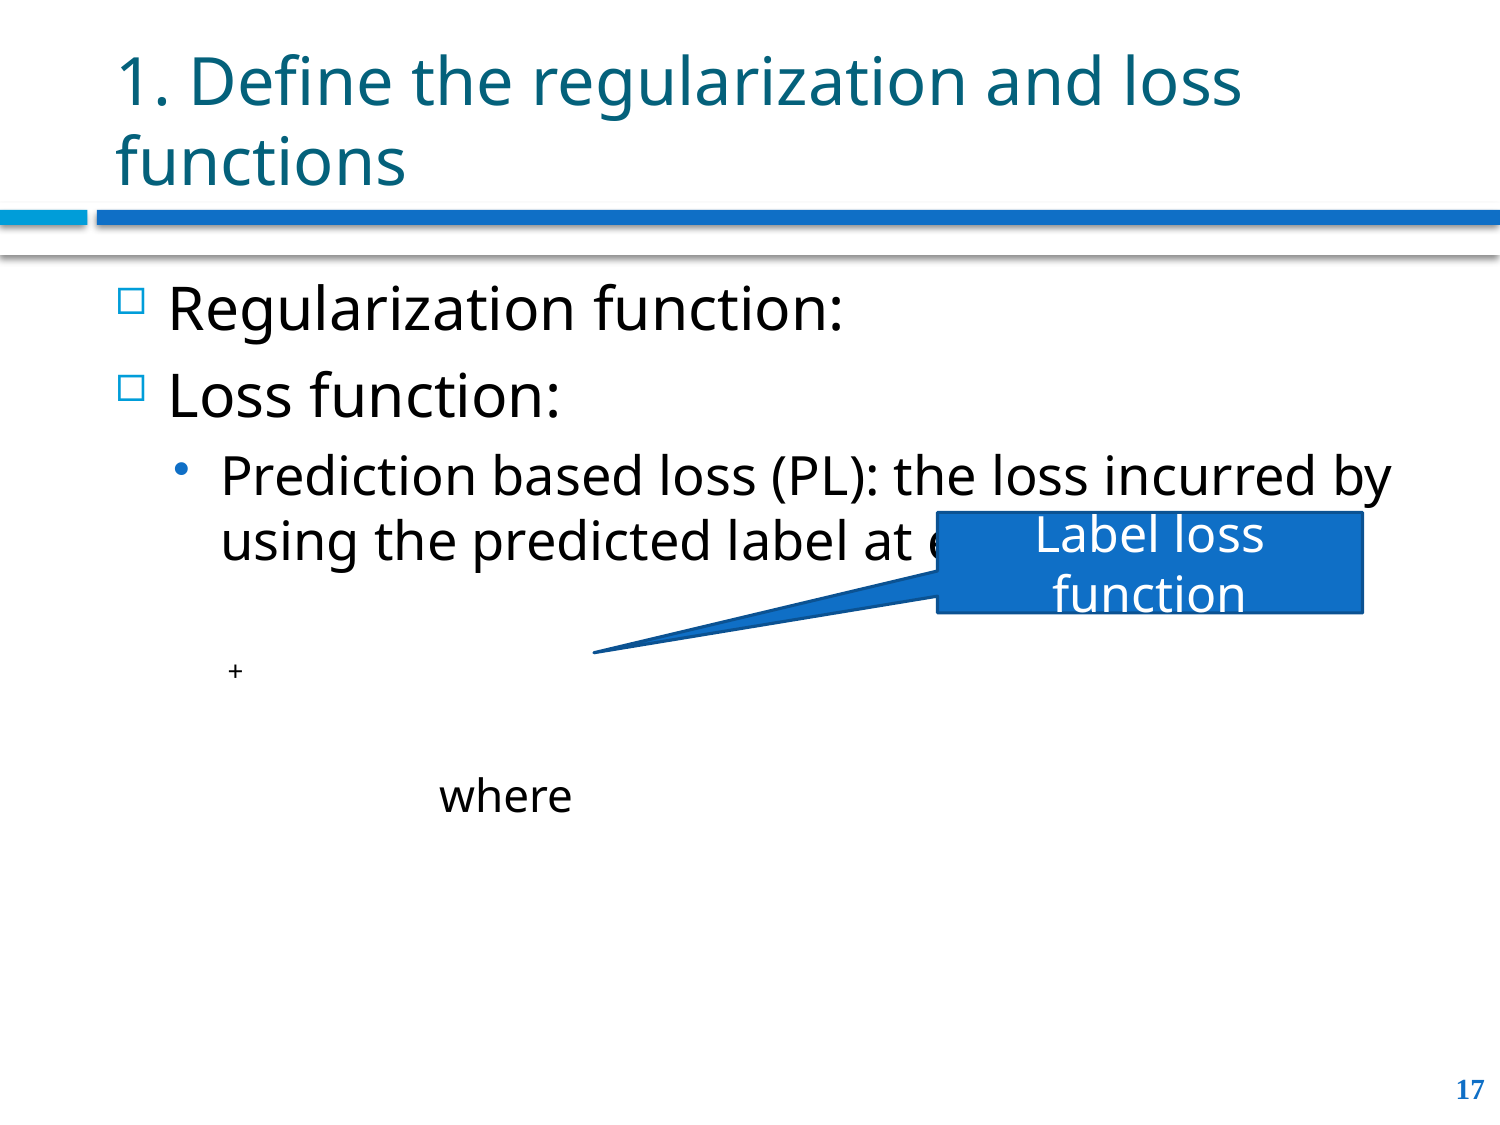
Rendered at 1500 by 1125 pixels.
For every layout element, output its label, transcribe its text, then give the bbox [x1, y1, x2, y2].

title 1. Define the regularization and loss functions [100, 37, 1438, 200]
slide_number 17 [1425, 1050, 1500, 1125]
text_box Label loss function [592, 510, 1365, 655]
